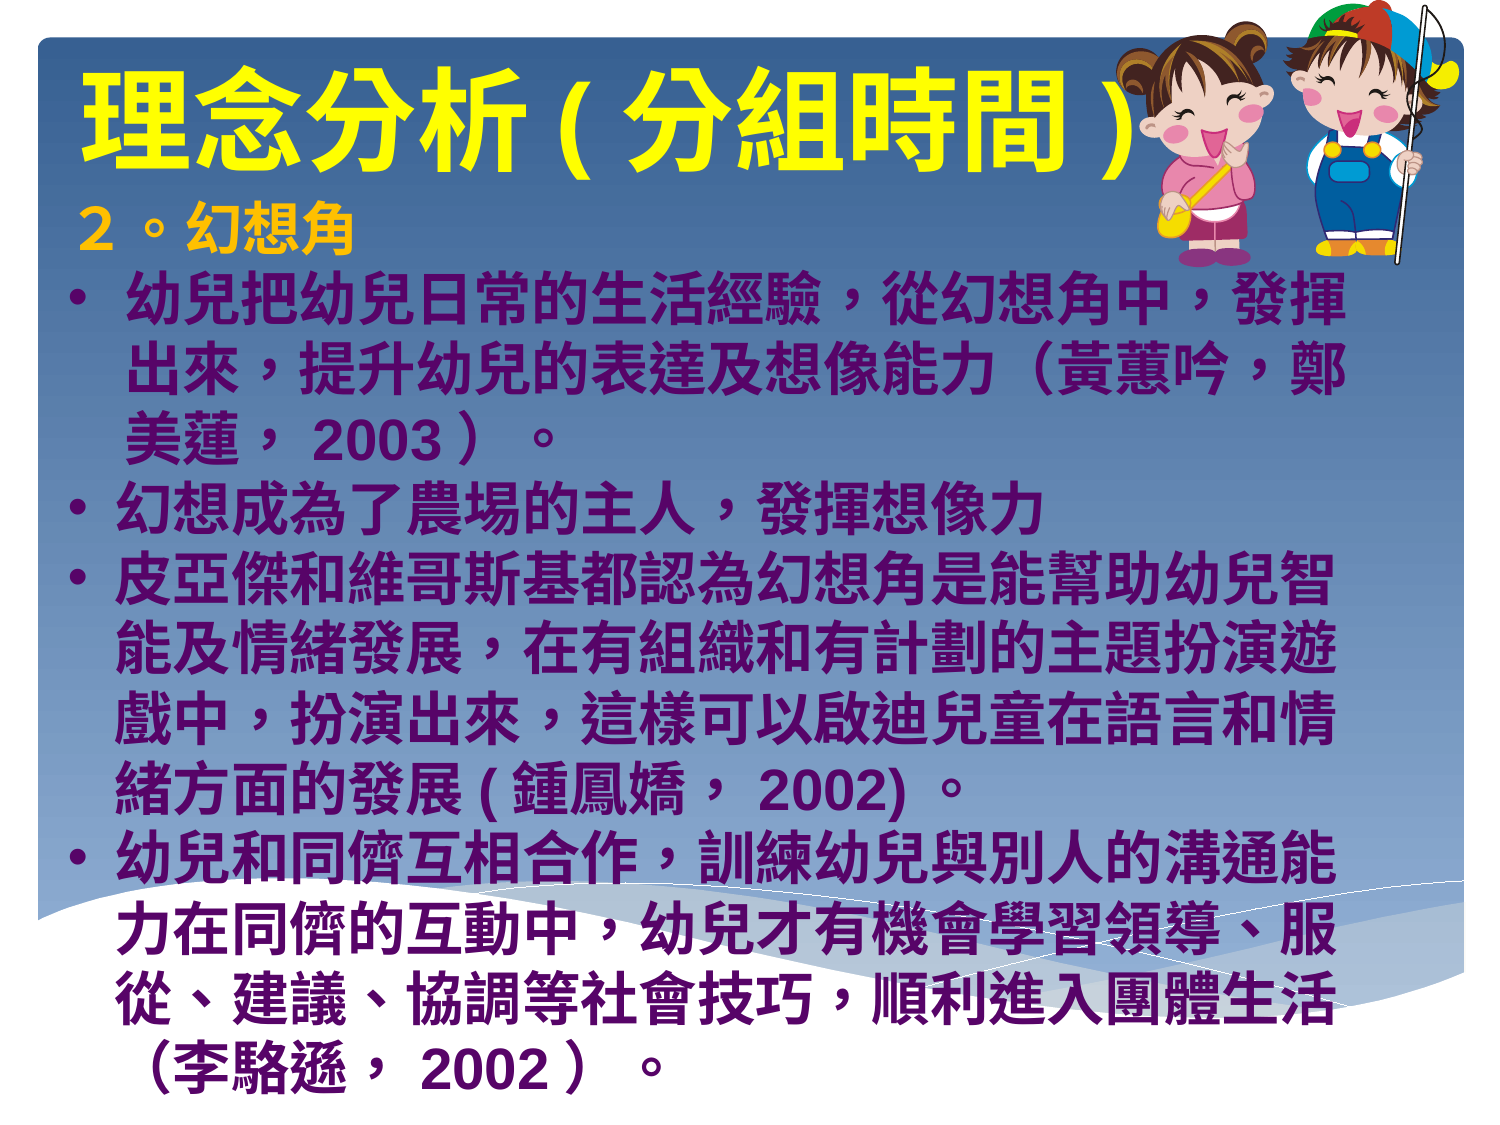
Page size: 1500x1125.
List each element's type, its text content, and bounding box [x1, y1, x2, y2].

text_box 理念分析(分組時間) [64, 42, 1110, 184]
text_box ２。幻想角 幼兒把幼兒日常的生活經驗，從幻想角中，發揮出來，提升幼兒的表達及想像能力（黃蕙吟，鄭美蓮，2003）。 幻想成為了農埸的主人，發揮想像力 皮亞傑和維哥斯基都認為幻想角是能幫助幼兒智能及情緒發展，在有組織和有計劃的主題扮演遊戲中，扮演出來，這樣可以啟迪兒童在語言和情緒方面的發展(鍾鳳嬌，2002)。 幼兒和同儕互相合作，訓練幼兒與別人的溝通能力在同儕的互動中，幼兒才有機會學習領導、服從、建議、協調等社會技巧，順利進入團體生活（李駱遜，2002）。 [53, 184, 1365, 1125]
picture [1115, 0, 1460, 268]
